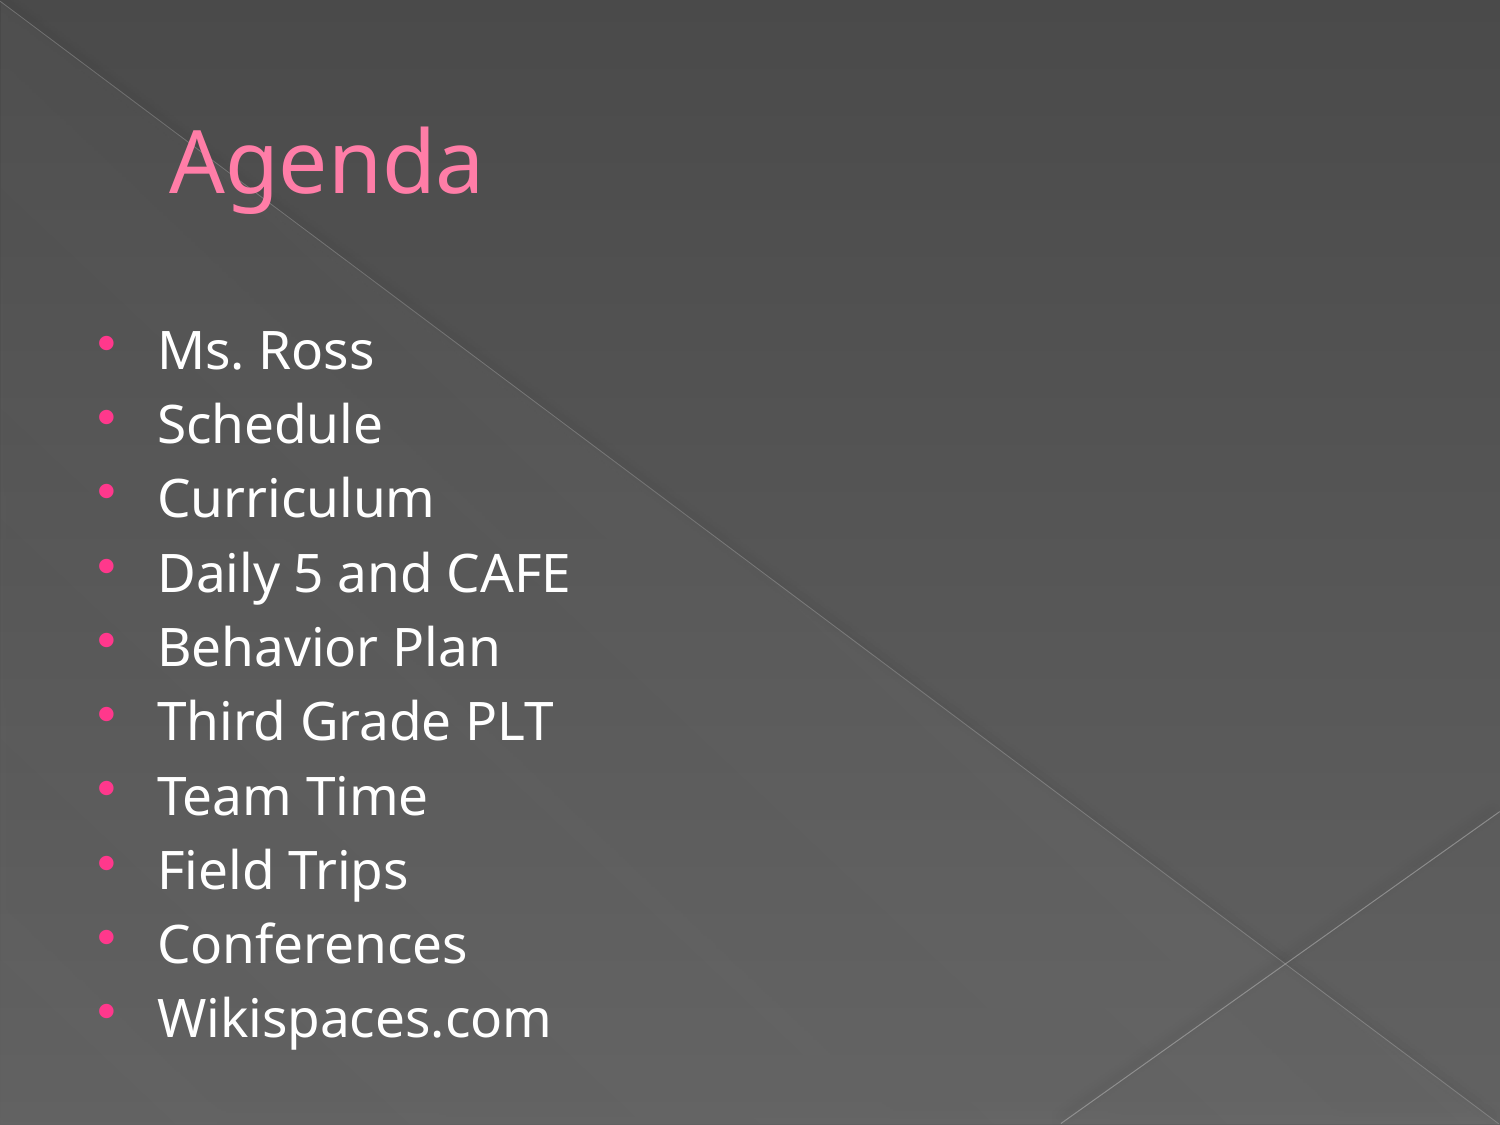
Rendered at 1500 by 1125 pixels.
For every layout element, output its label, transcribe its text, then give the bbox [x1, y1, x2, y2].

list Ms. Ross Schedule Curriculum Daily 5 and CAFE Behavior Plan Third Grade PLT Team Time Field Trips Conferences Wikispaces.com [75, 308, 1425, 1059]
title Agenda [75, 43, 1425, 274]
